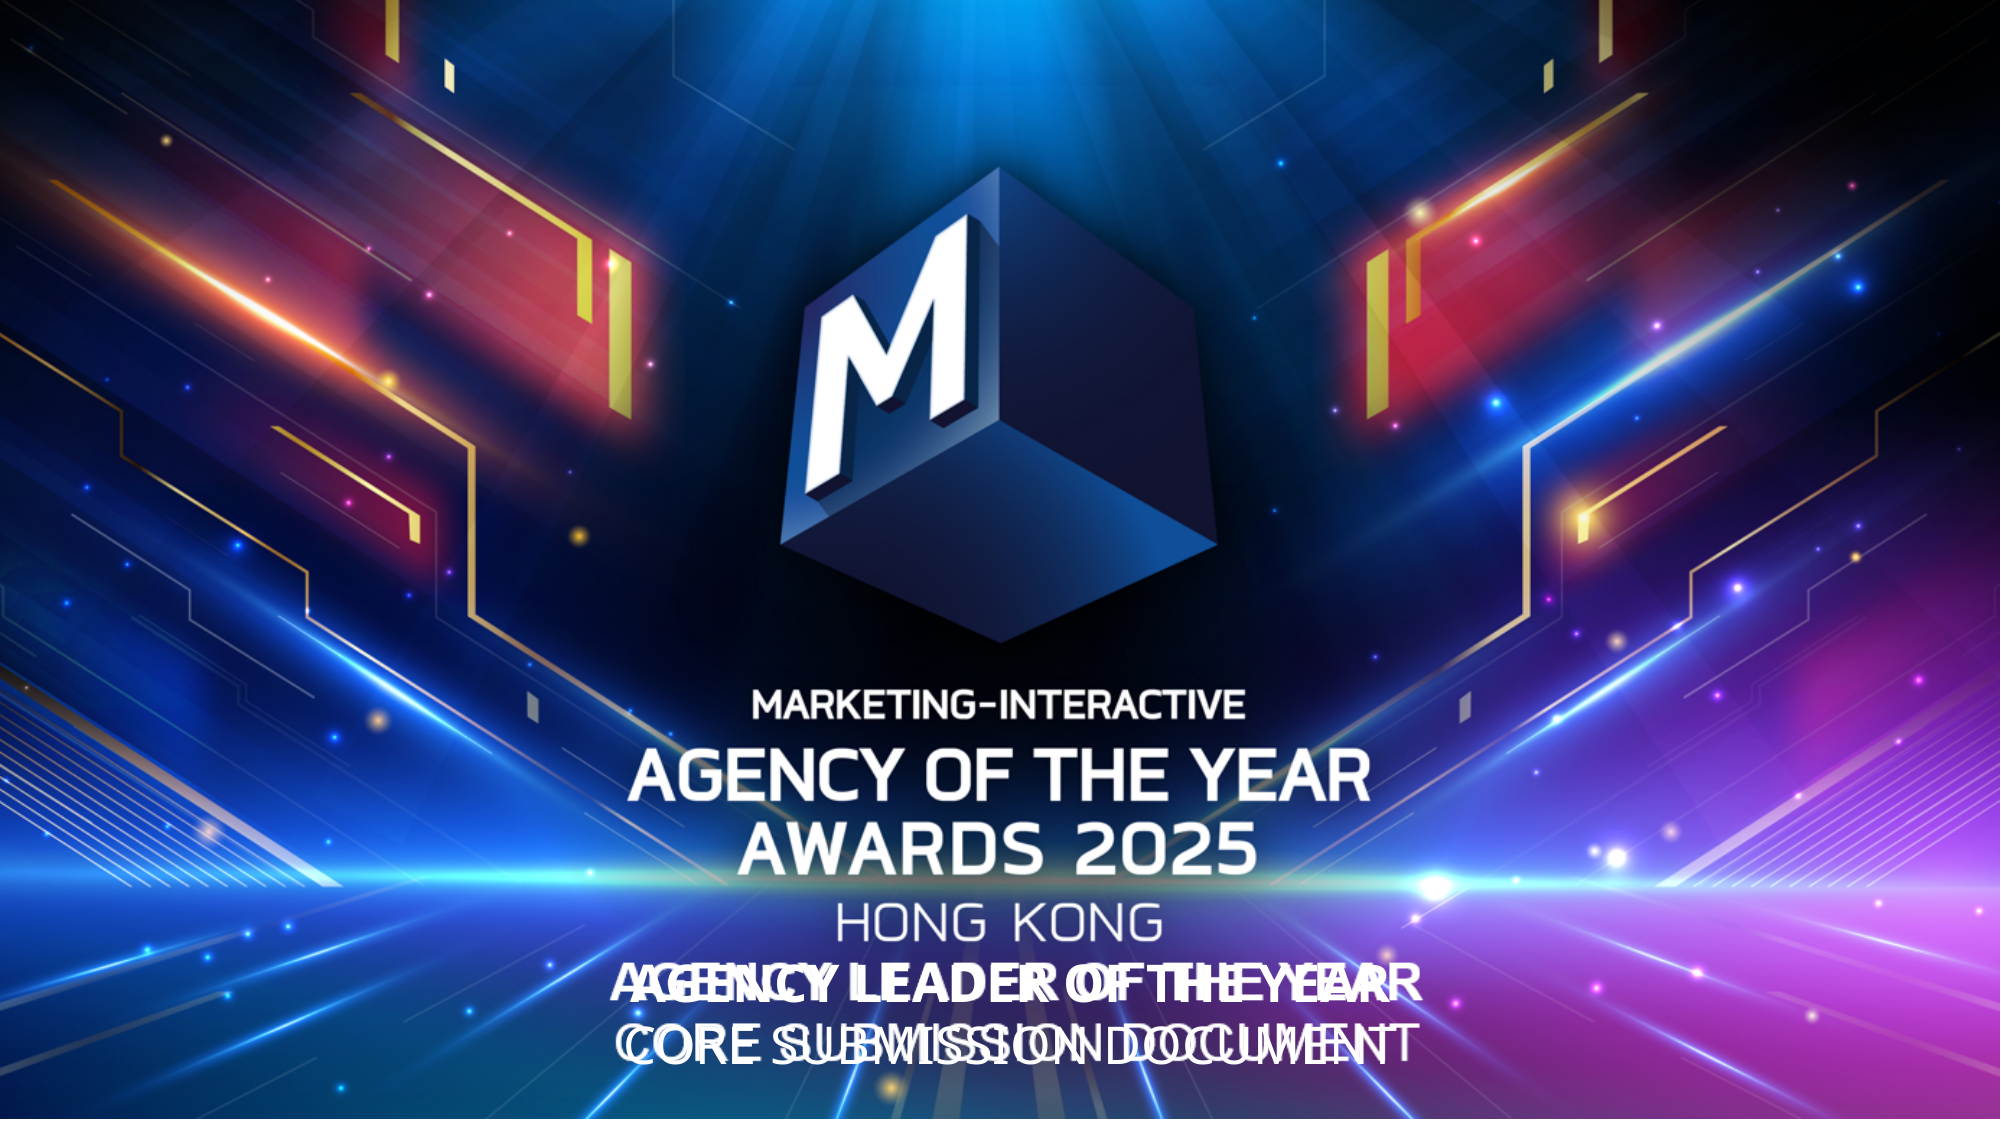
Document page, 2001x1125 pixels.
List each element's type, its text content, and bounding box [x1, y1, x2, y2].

picture [0, 0, 2000, 1119]
text_box AGENCY LEADER OF THE YEAR CORE SUBMISSION DOCUMENT [517, 942, 1518, 1083]
